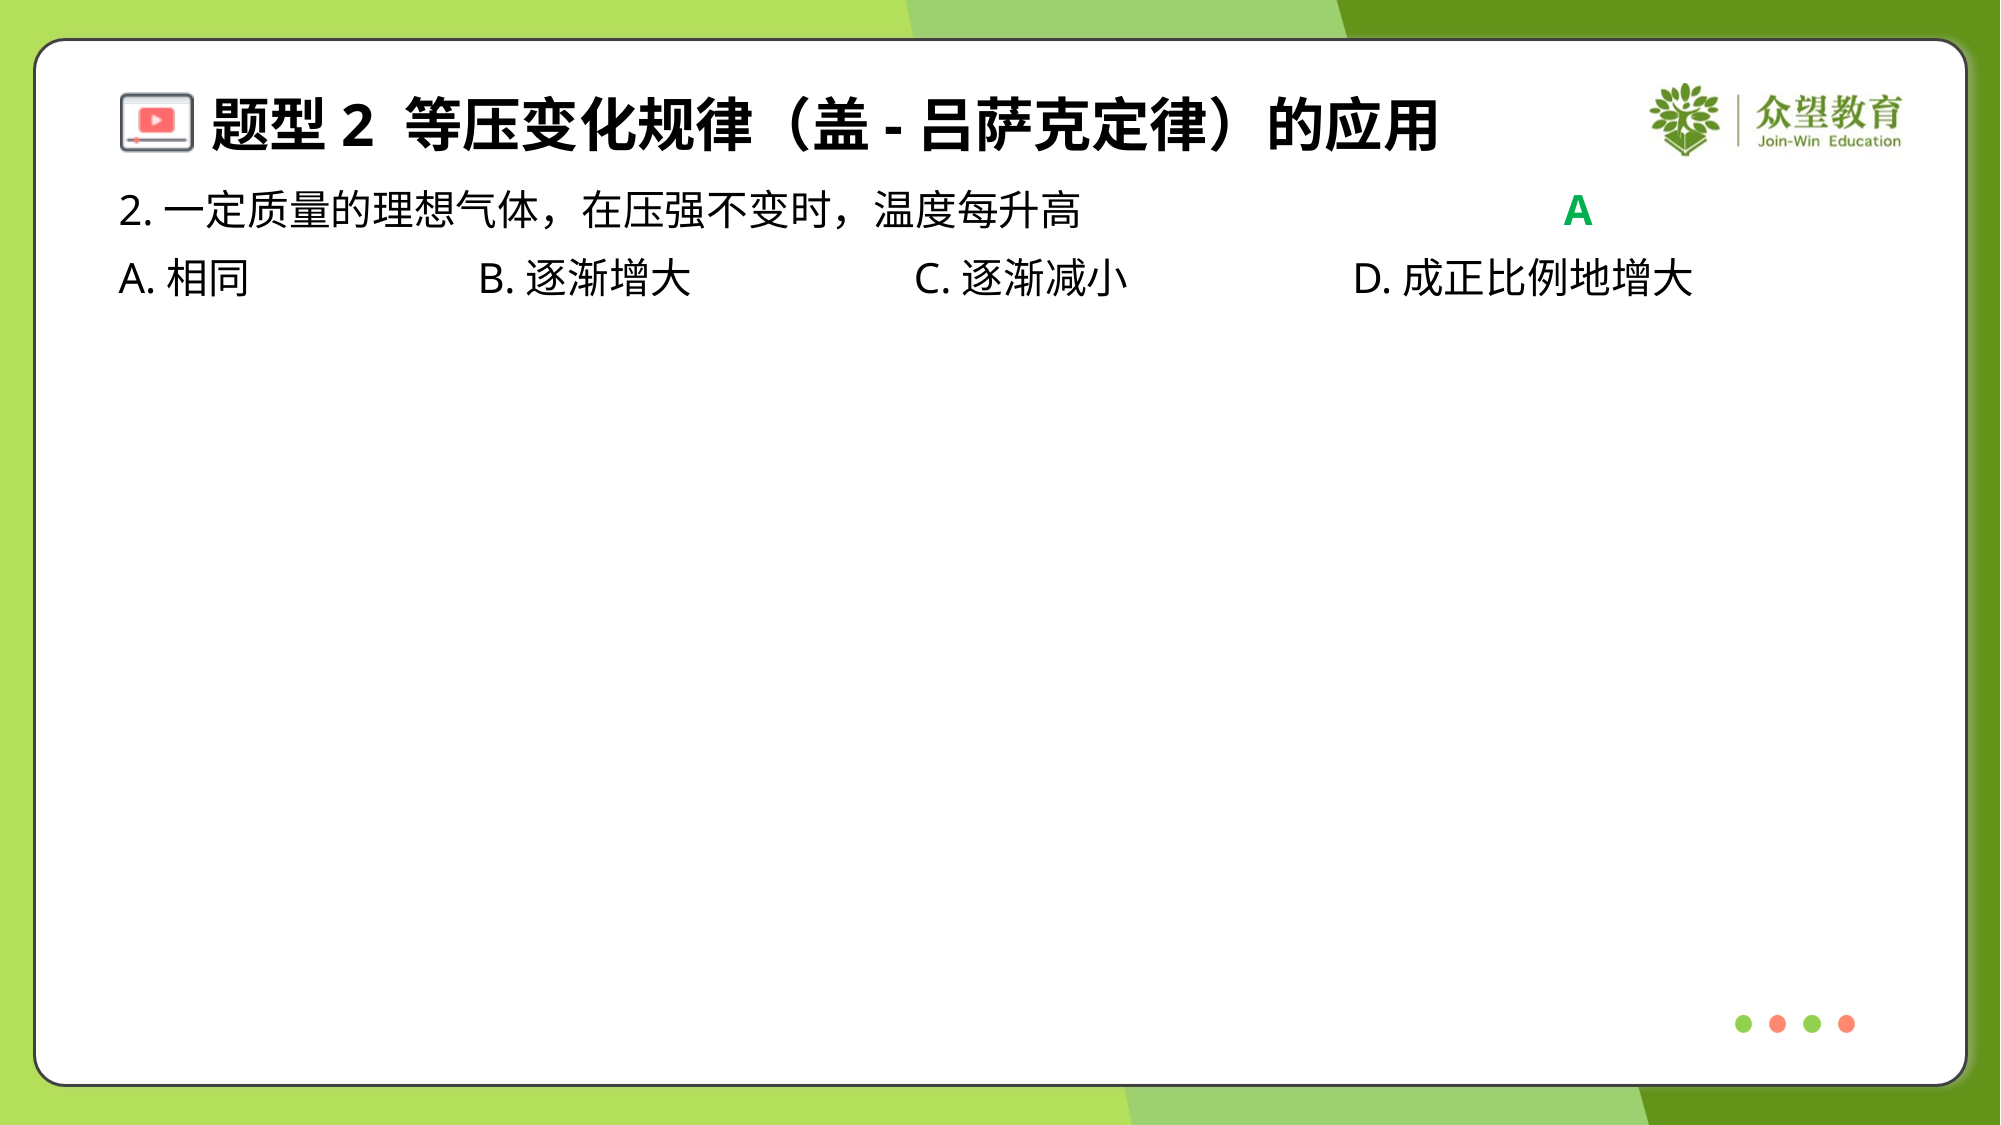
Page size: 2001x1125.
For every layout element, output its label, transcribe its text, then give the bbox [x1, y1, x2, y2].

text_box A.相同 B.逐渐增大 C.逐渐减小 D.成正比例地增大 [118, 227, 1883, 294]
text_box A [1547, 158, 1610, 226]
picture [0, 0, 2000, 1125]
